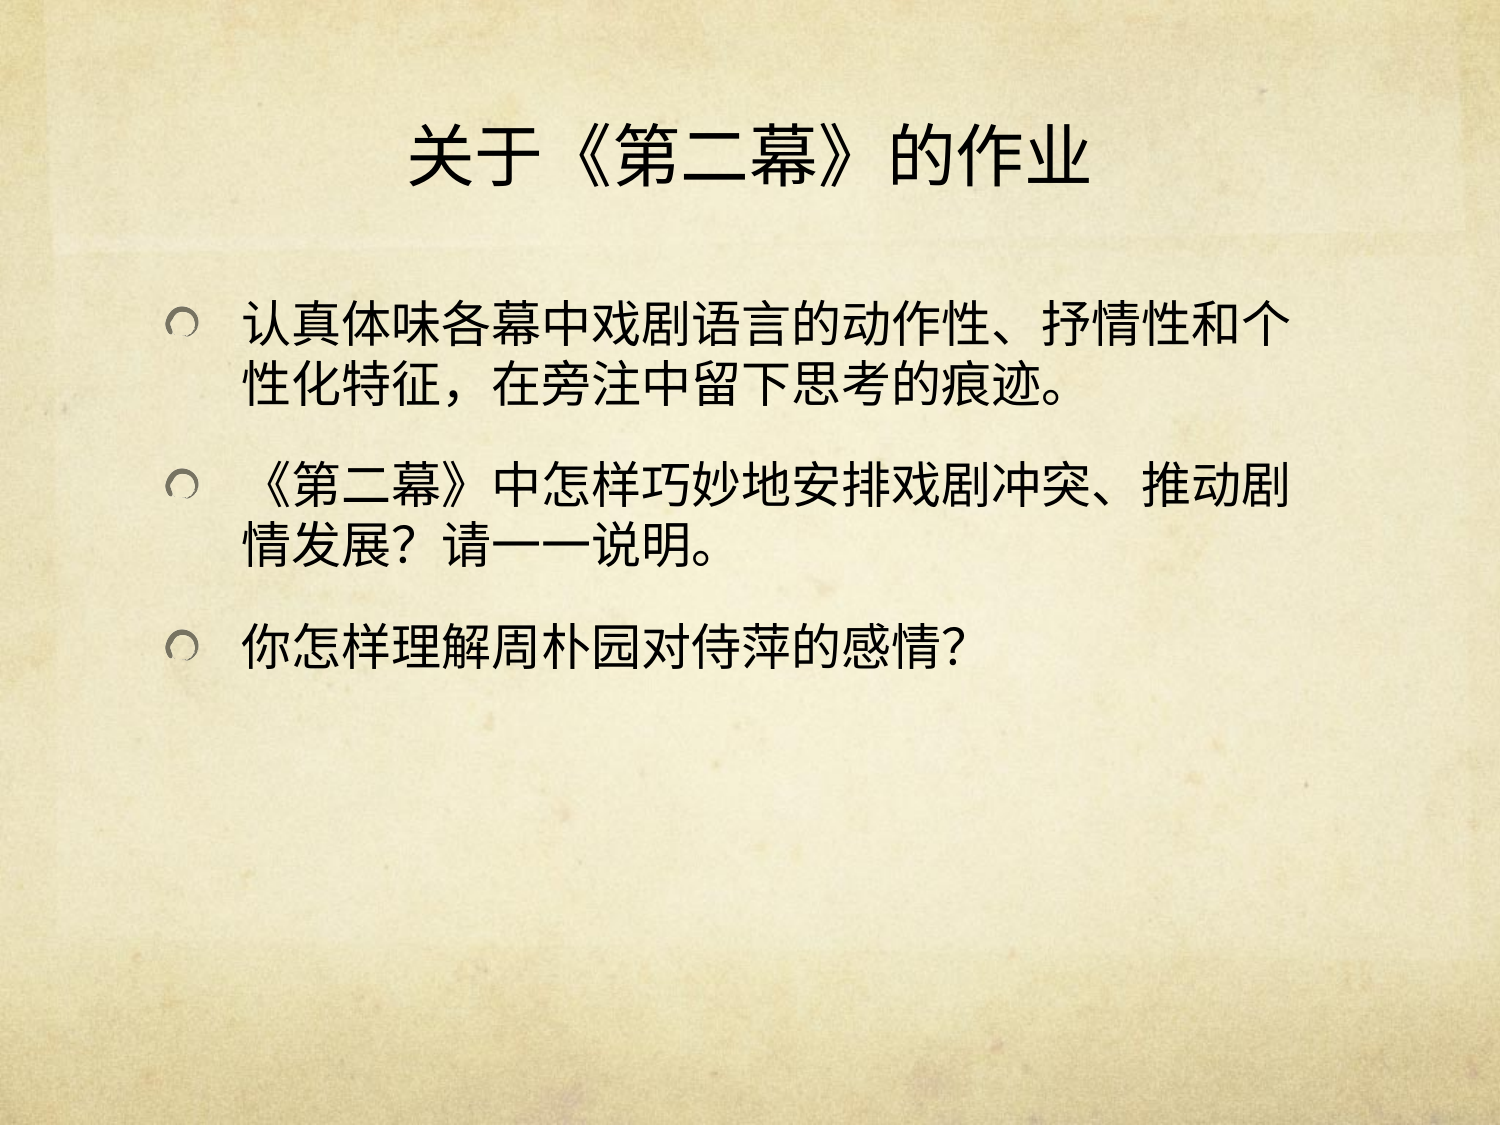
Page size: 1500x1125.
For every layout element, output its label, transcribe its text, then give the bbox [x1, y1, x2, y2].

picture [0, 0, 1500, 1125]
list 认真体味各幕中戏剧语言的动作性、抒情性和个性化特征，在旁注中留下思考的痕迹。 《第二幕》中怎样巧妙地安排戏剧冲突、推动剧情发展？请一一说明。 你怎样理解周朴园对侍萍的感情？ [150, 284, 1350, 950]
title 关于《第二幕》的作业 [150, 82, 1350, 225]
